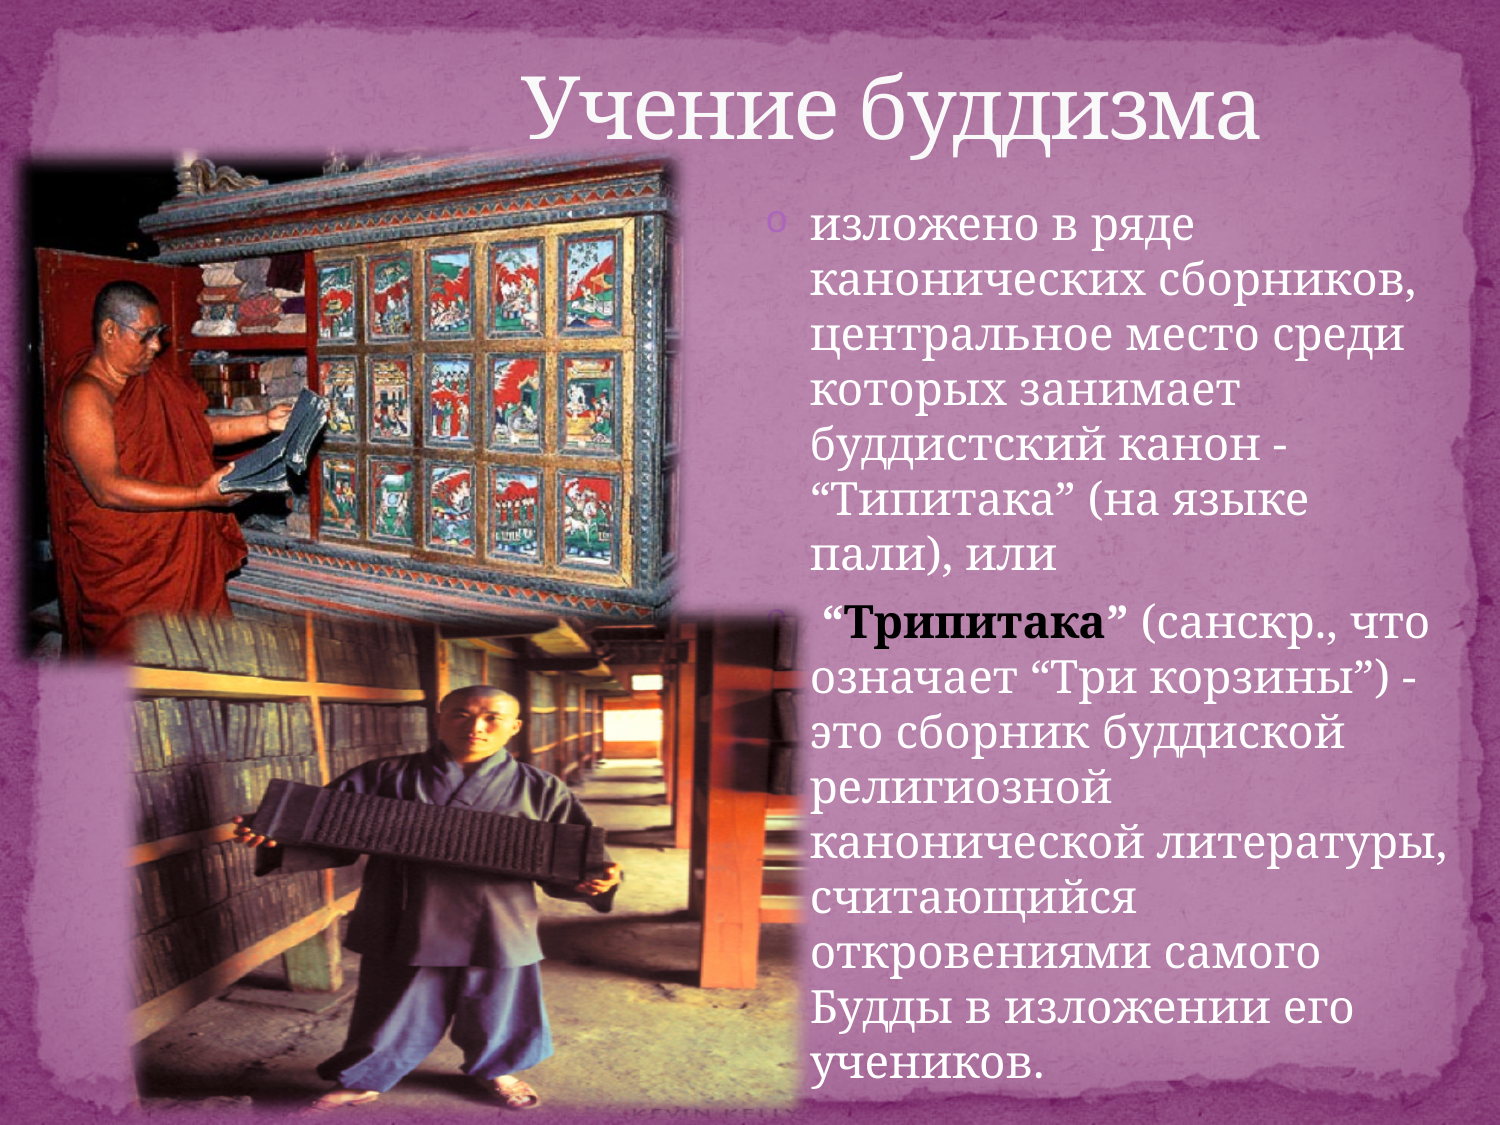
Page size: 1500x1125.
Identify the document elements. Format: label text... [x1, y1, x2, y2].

picture [1, 142, 816, 1124]
title Учение буддизма [49, 35, 1475, 165]
list изложено в ряде канонических сборников, центральное место среди которых занимает буддистский канон - “Типитака” (на языке пали), или “Трипитака” (санскр., что означает “Три корзины”) - это сборник буддиской религиозной канонической литературы, считающийся откровениями самого Будды в изложении его учеников. [749, 187, 1476, 1067]
